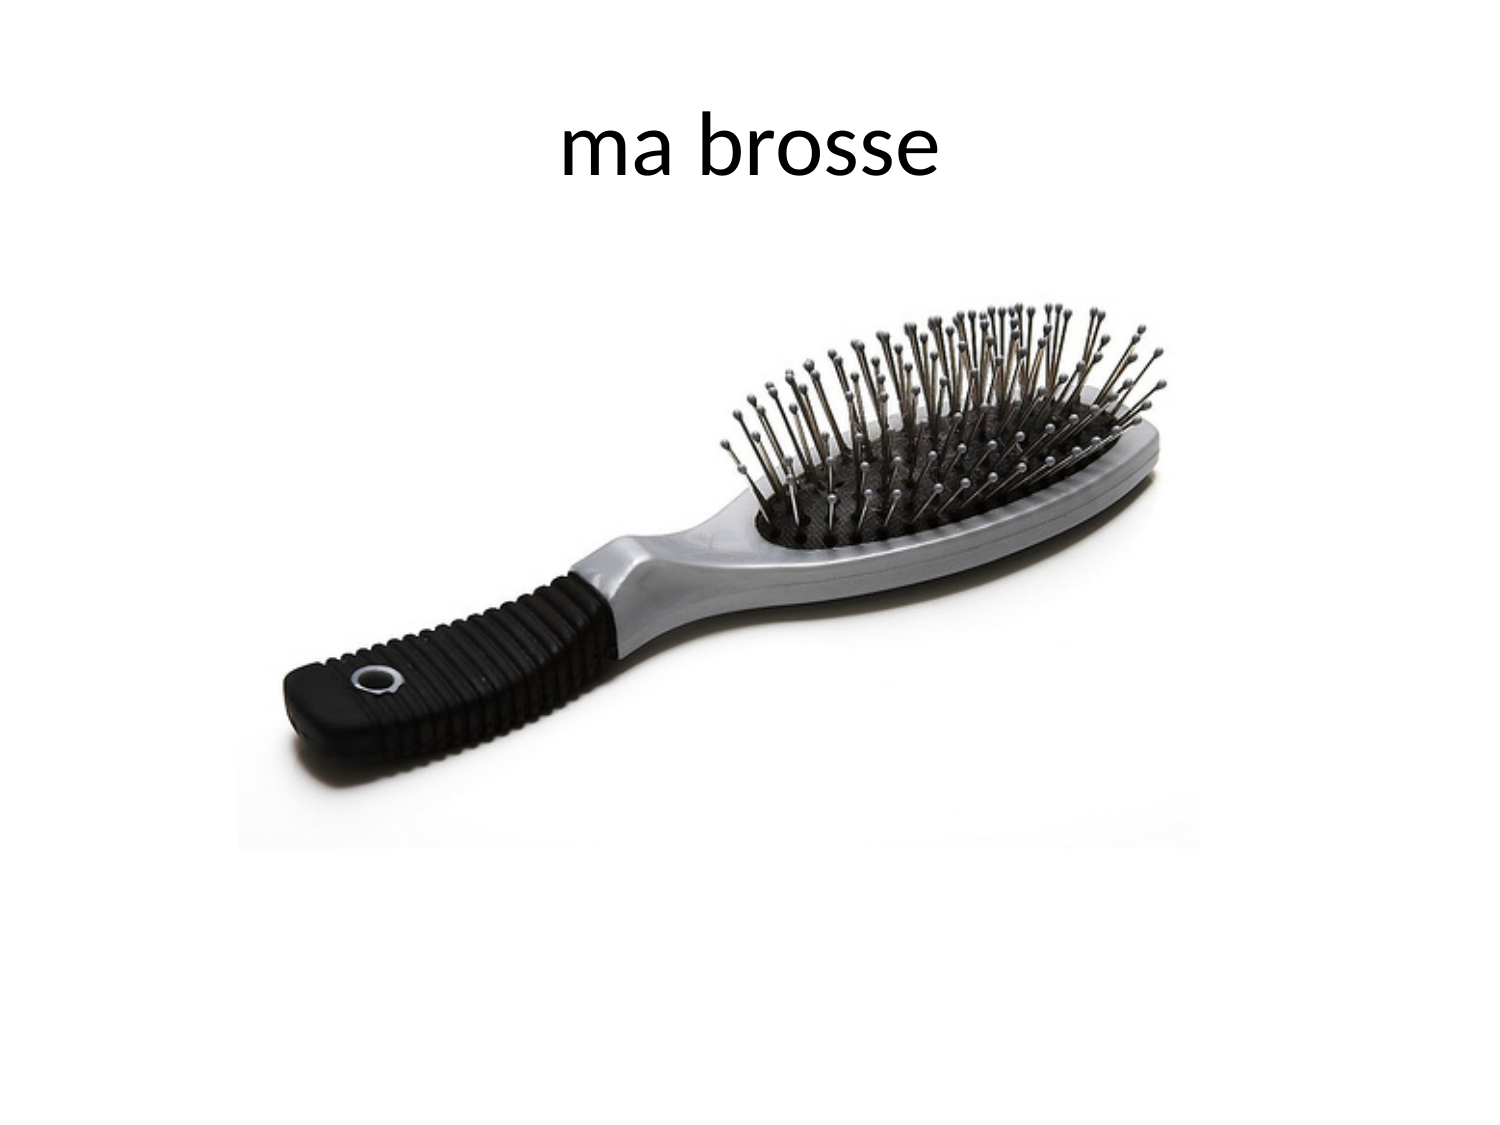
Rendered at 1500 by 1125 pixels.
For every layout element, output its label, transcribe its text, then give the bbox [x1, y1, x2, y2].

title ma brosse [75, 45, 1425, 233]
picture [237, 249, 1200, 849]
